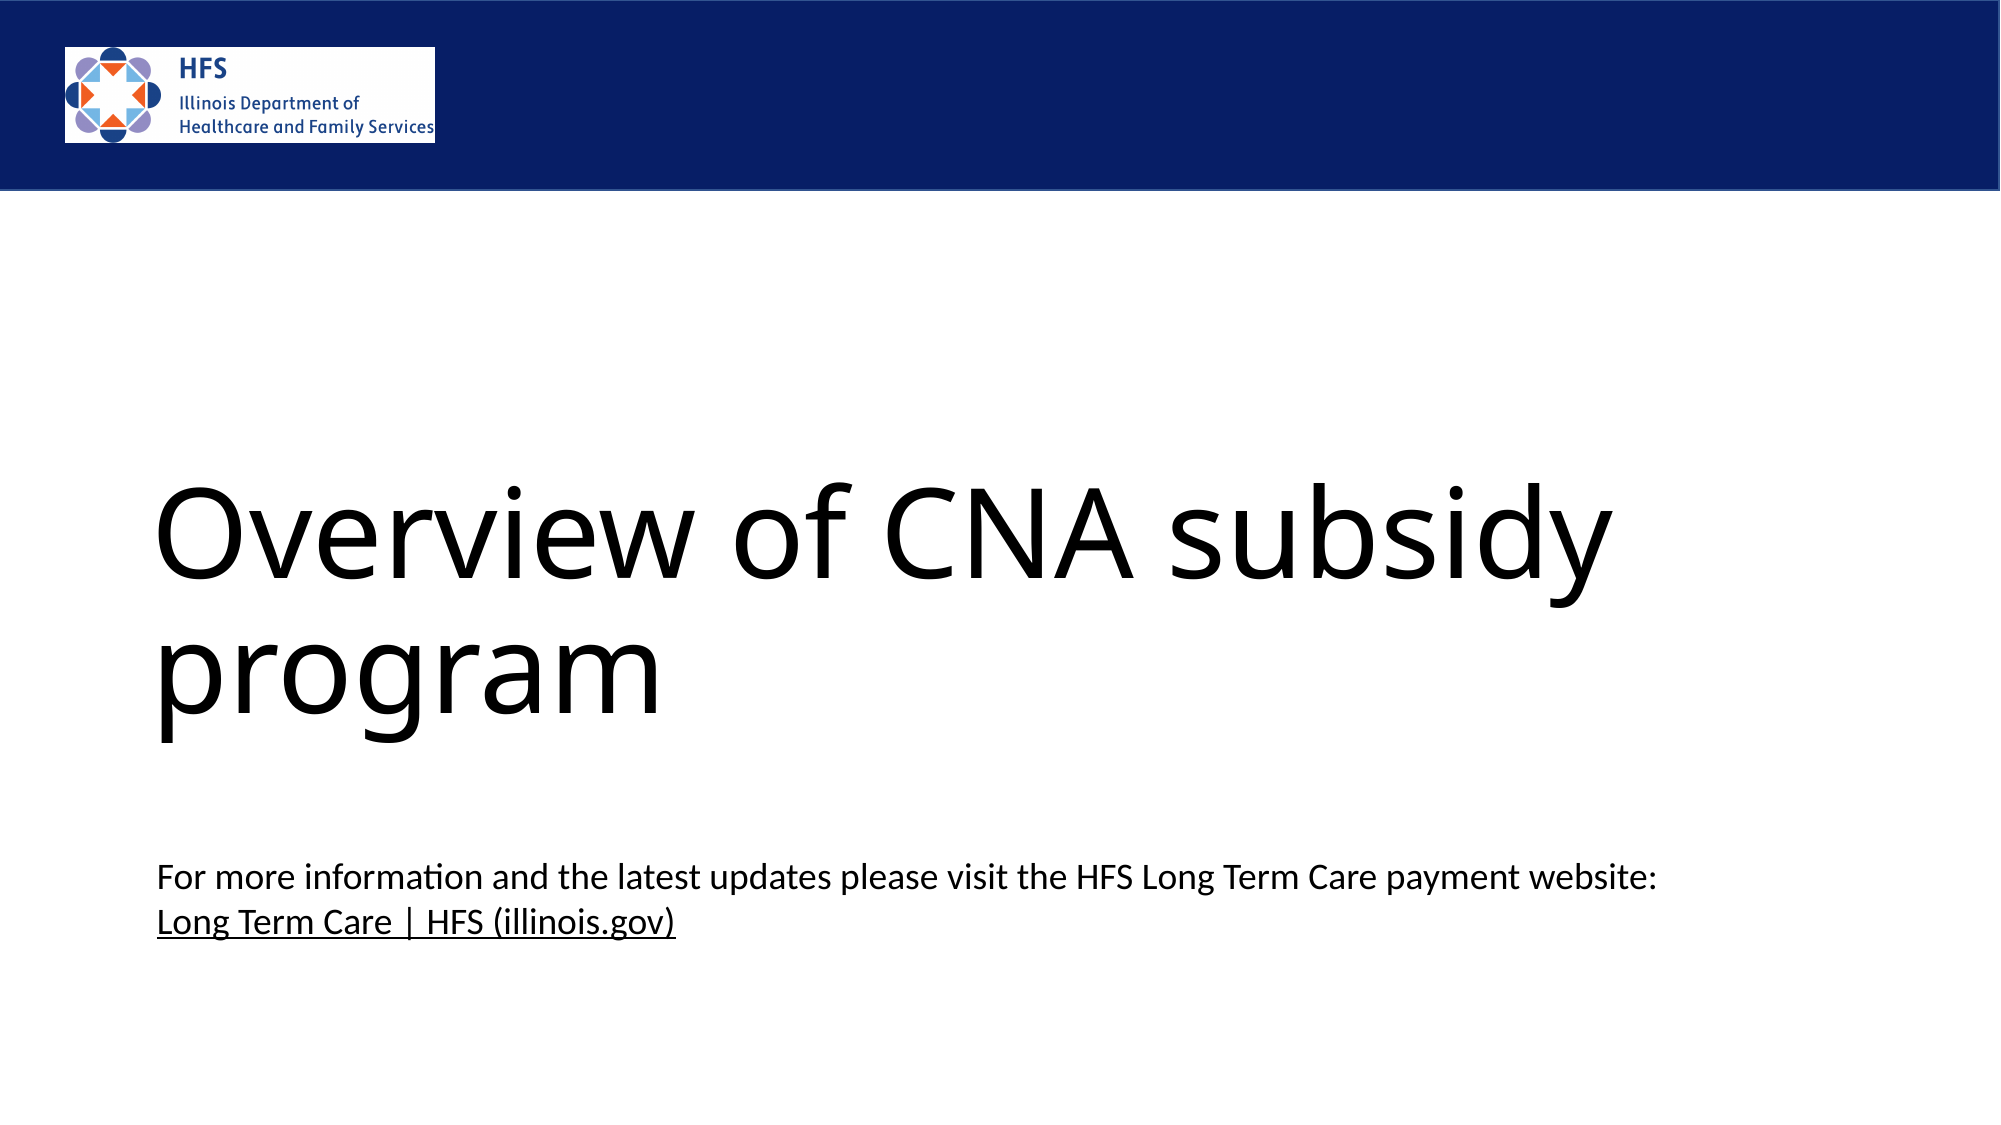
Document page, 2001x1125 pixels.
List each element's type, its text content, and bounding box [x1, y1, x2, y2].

text_box For more information and the latest updates please visit the HFS Long Term Care payment website: Long Term Care | HFS (illinois.gov) [142, 844, 1700, 950]
picture [64, 47, 435, 143]
text_box [0, 0, 2000, 191]
title Overview of CNA subsidy program [136, 280, 1862, 749]
